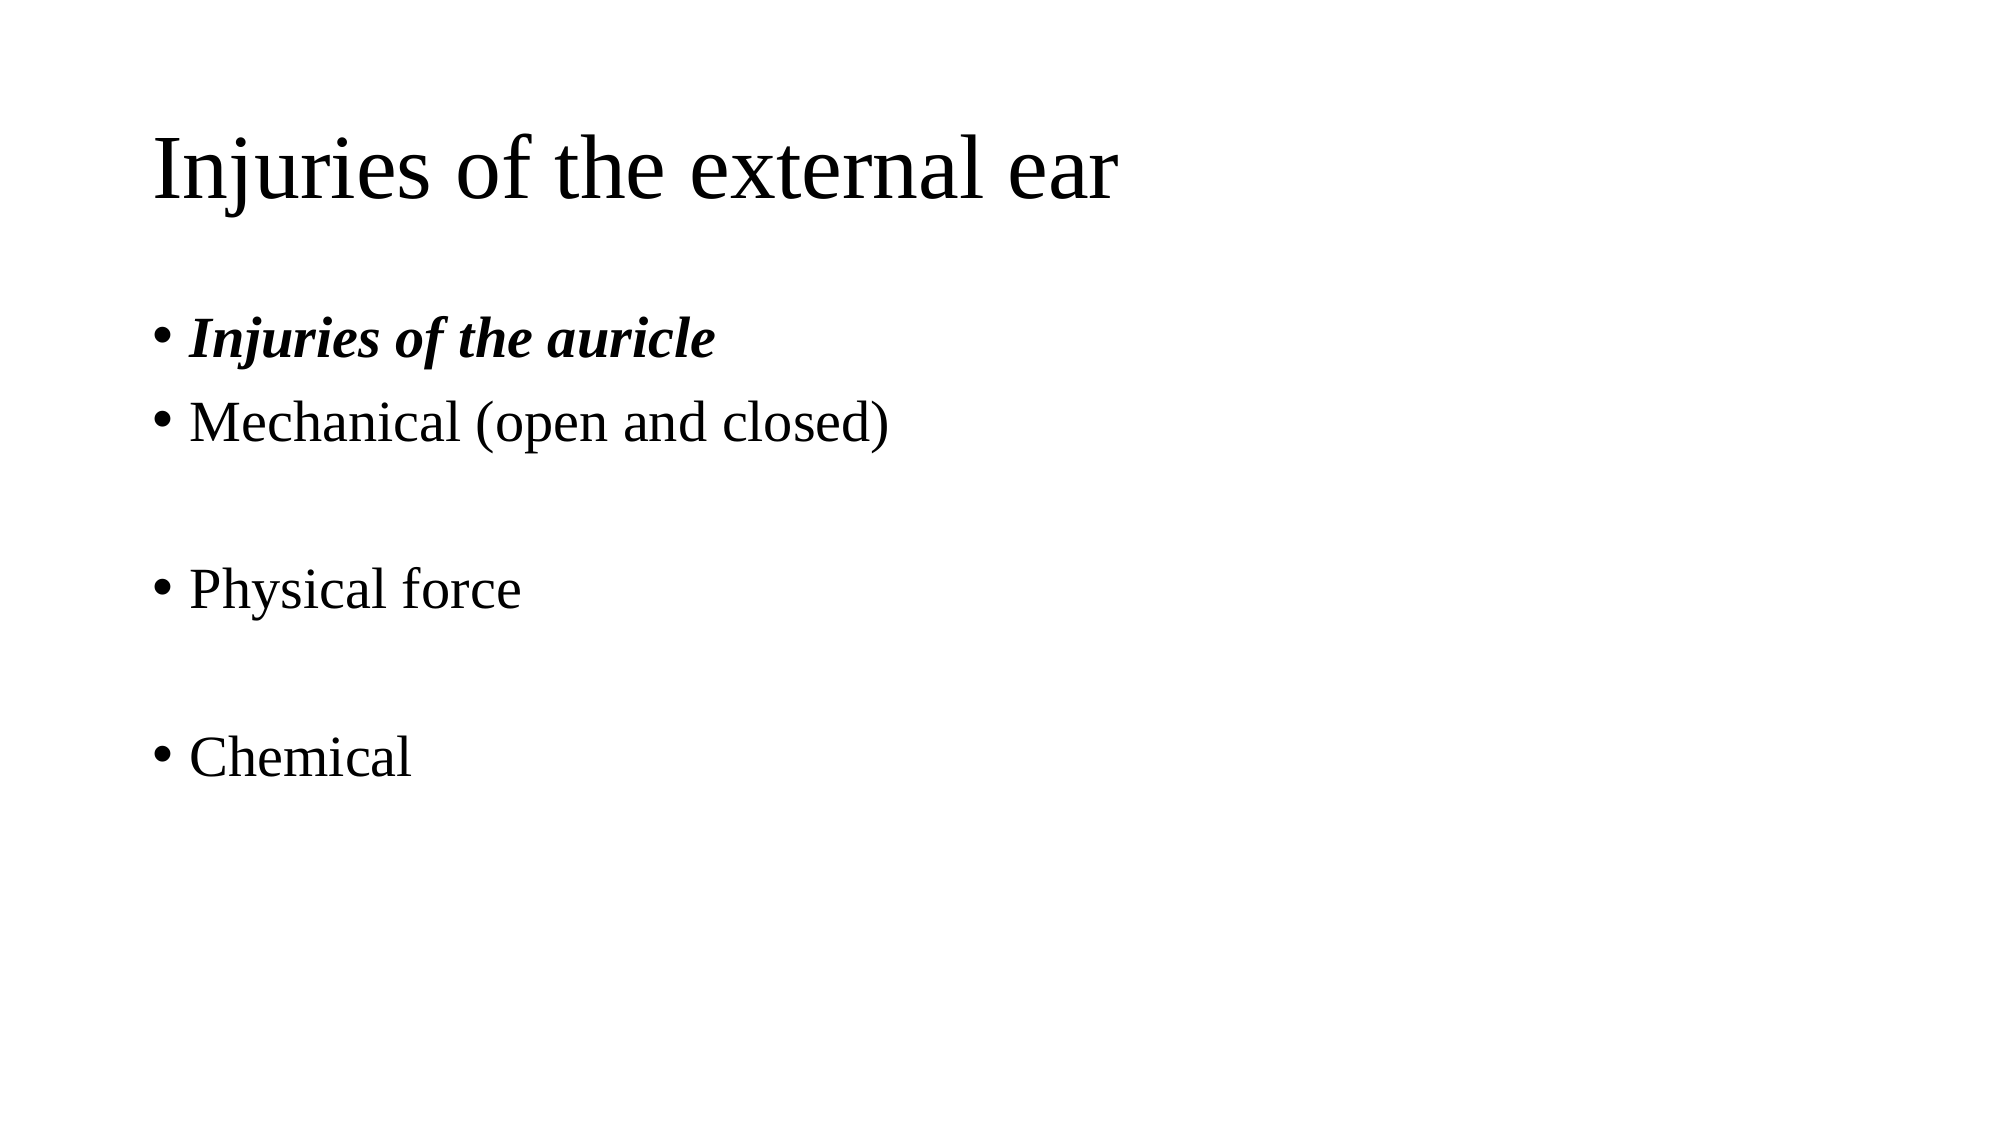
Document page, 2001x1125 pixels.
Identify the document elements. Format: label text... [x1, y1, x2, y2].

list Injuries of the auricle Mechanical (open and closed) Physical force Chemical [137, 299, 1863, 1014]
title Injuries of the external ear [137, 59, 1863, 278]
